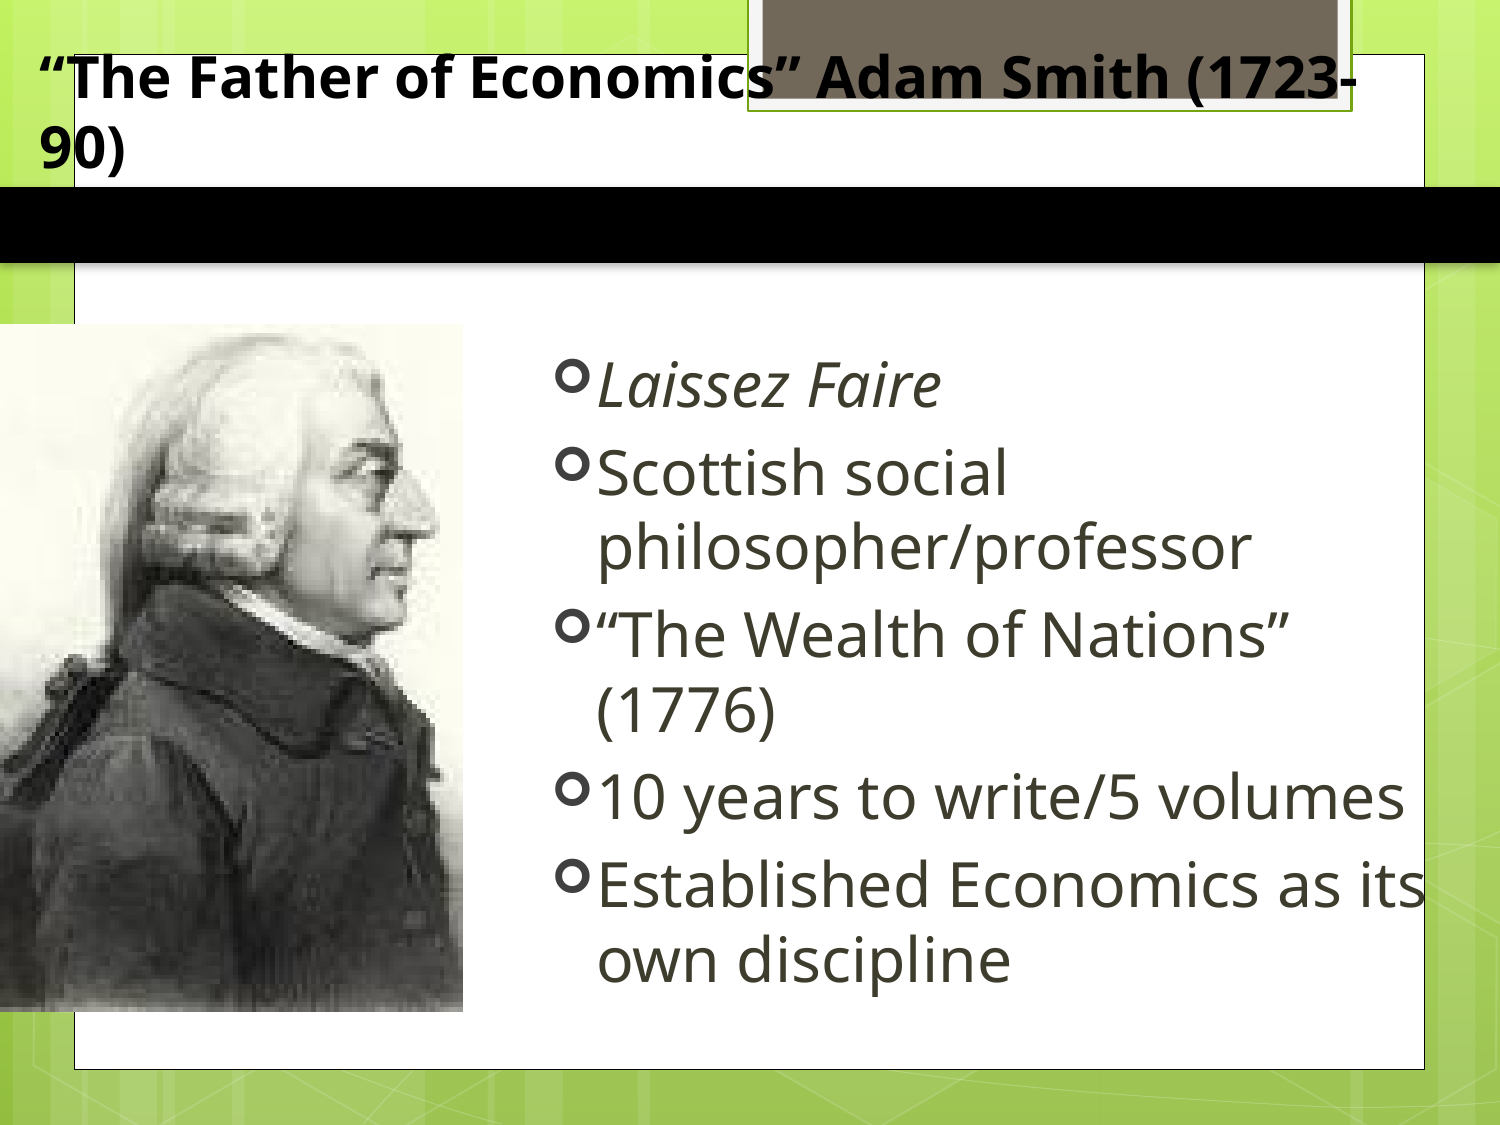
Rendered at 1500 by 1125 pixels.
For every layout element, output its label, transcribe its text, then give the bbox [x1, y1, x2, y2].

list Laissez Faire Scottish social philosopher/professor “The Wealth of Nations” (1776) 10 years to write/5 volumes Established Economics as its own discipline [525, 337, 1475, 1100]
picture [0, 324, 463, 1013]
title “The Father of Economics” Adam Smith (1723-90) [24, 0, 1438, 185]
text_box [0, 187, 1500, 263]
